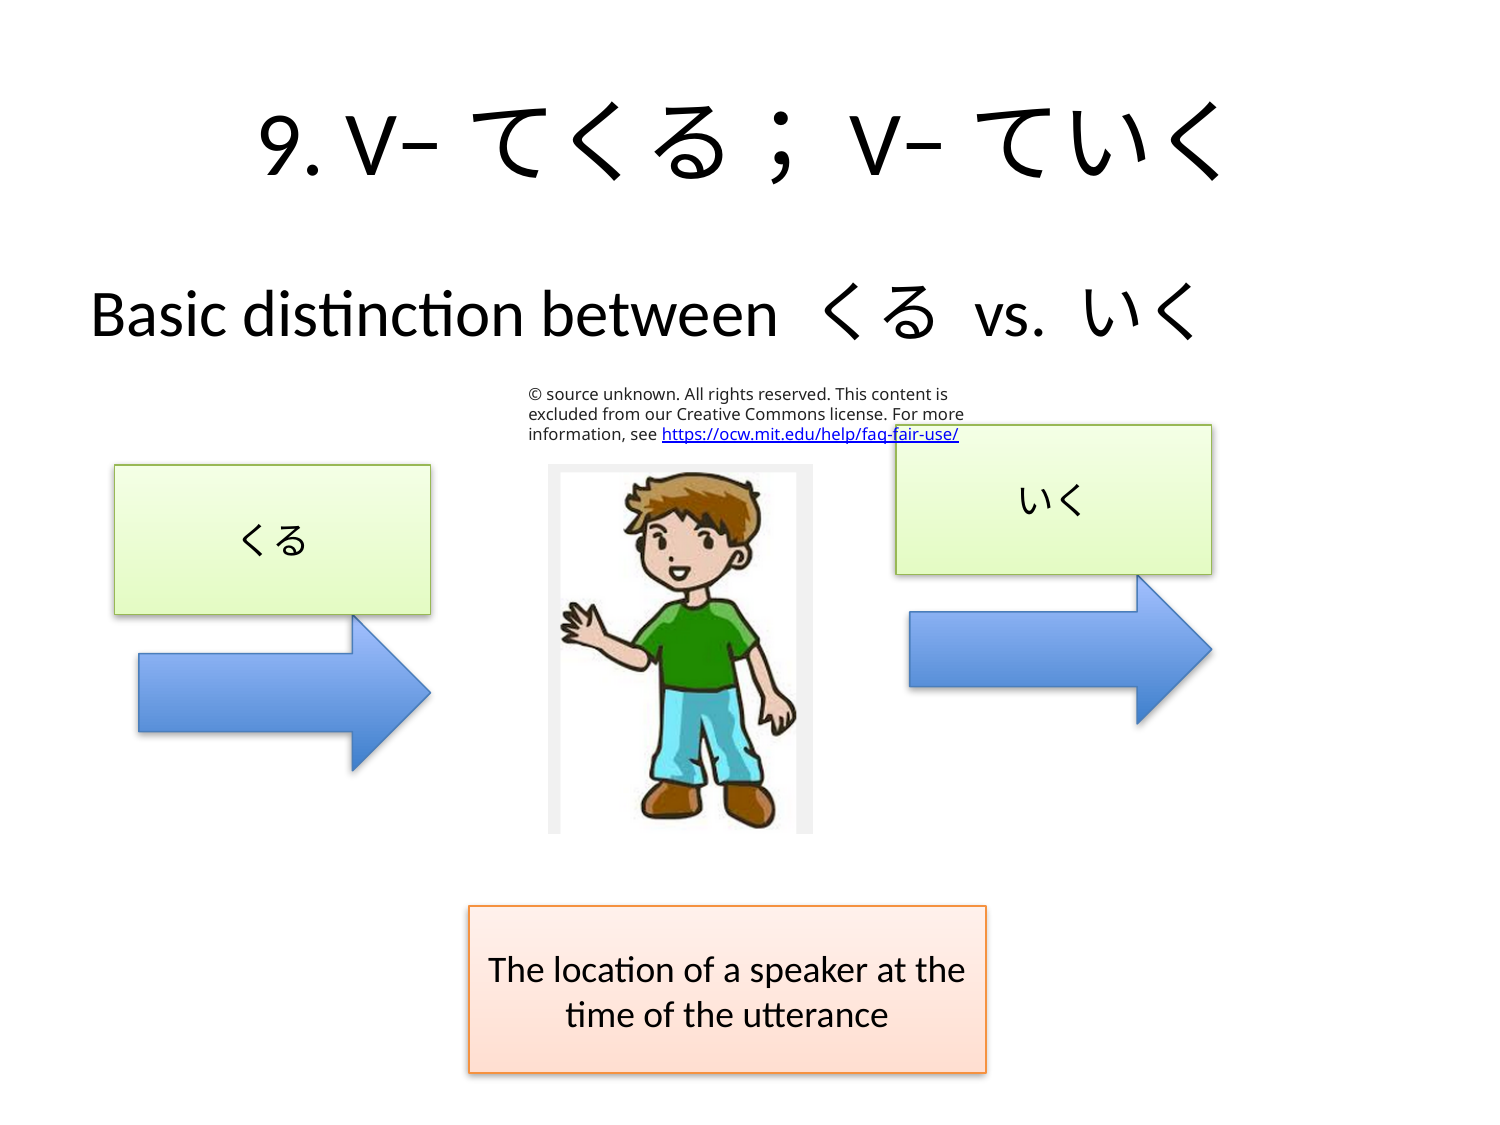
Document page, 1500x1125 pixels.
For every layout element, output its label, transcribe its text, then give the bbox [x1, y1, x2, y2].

picture [547, 464, 813, 834]
text_box [908, 582, 1213, 725]
text_box [138, 623, 432, 772]
text_box The location of a speaker at the time of the utterance [468, 905, 987, 1074]
title 9. V−てくる；V−ていく [75, 45, 1425, 233]
text_box © source unknown. All rights reserved. This content is excluded from our Creative Commons license. For more information, see https://ocw.mit.edu/help/faq-fair-use/ [513, 376, 987, 454]
list Basic distinction between くる vs. いく [75, 262, 1425, 1005]
text_box くる [114, 464, 431, 615]
text_box いく [895, 424, 1212, 575]
